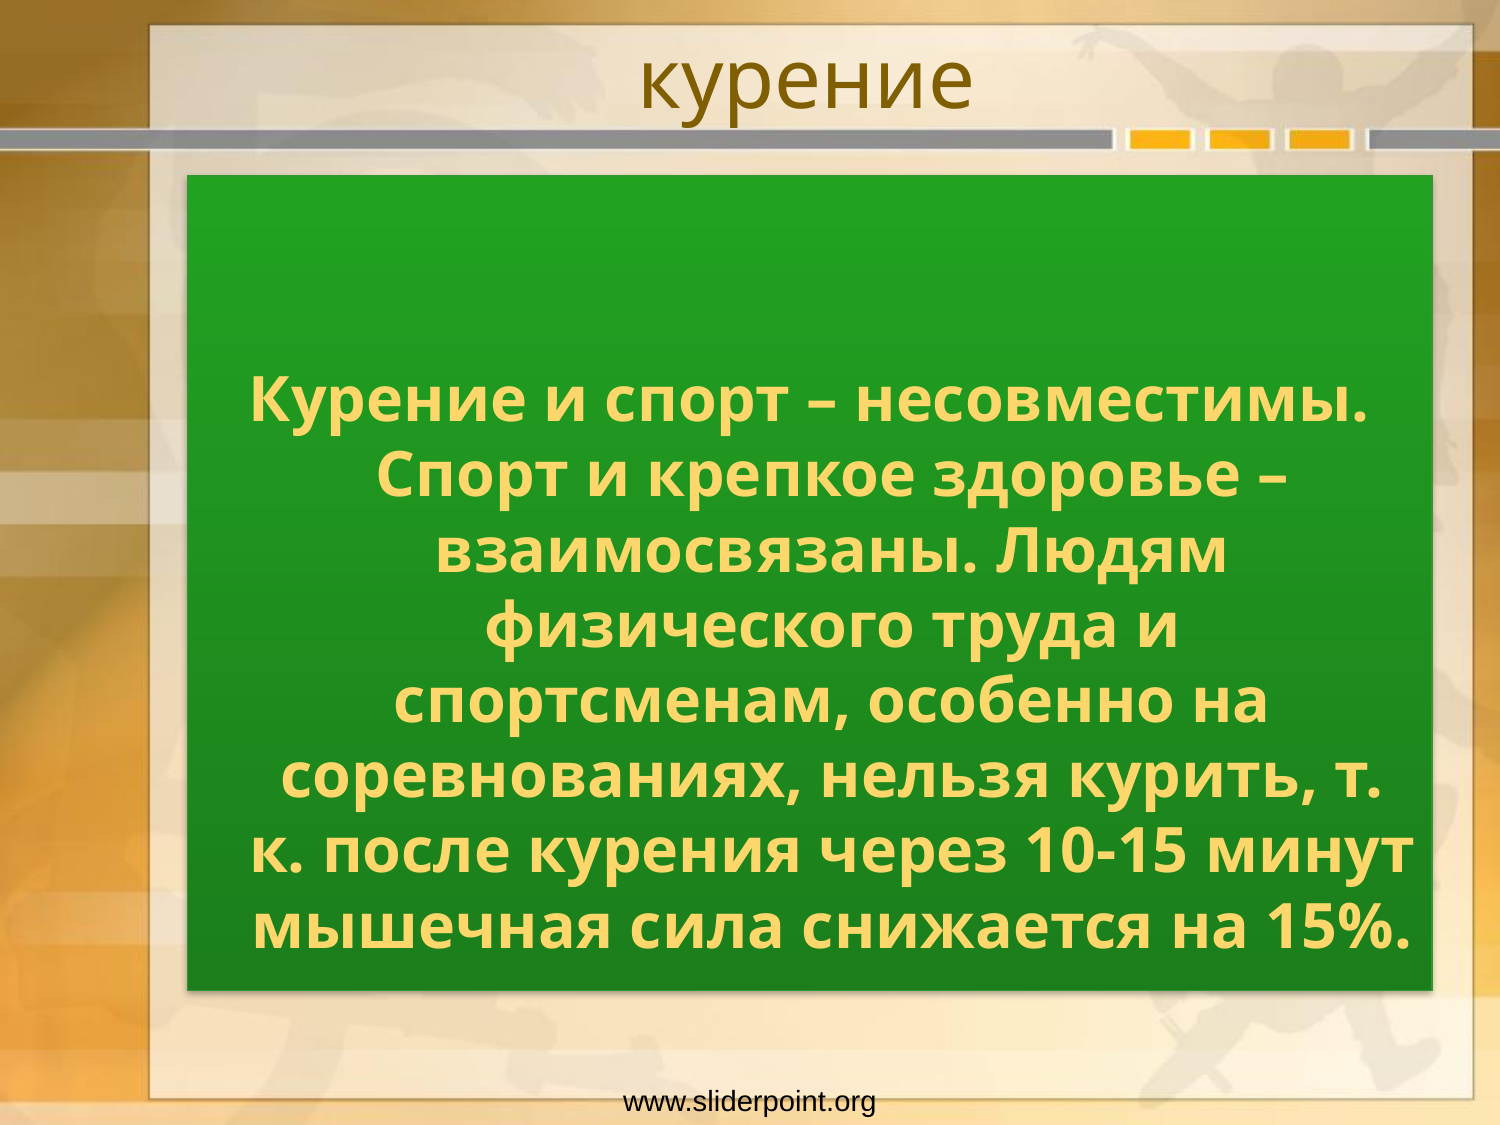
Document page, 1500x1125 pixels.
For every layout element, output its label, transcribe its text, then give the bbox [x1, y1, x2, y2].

title курение [149, 0, 1463, 151]
list Курение и спорт – несовместимы. Спорт и крепкое здоровье – взаимосвязаны. Людям физического труда и спортсменам, особенно на соревнованиях, нельзя курить, т. к. после курения через 10-15 минут мышечная сила снижается на 15%. [187, 175, 1433, 991]
picture [0, 0, 1500, 1125]
footer www.sliderpoint.org [512, 1074, 988, 1125]
